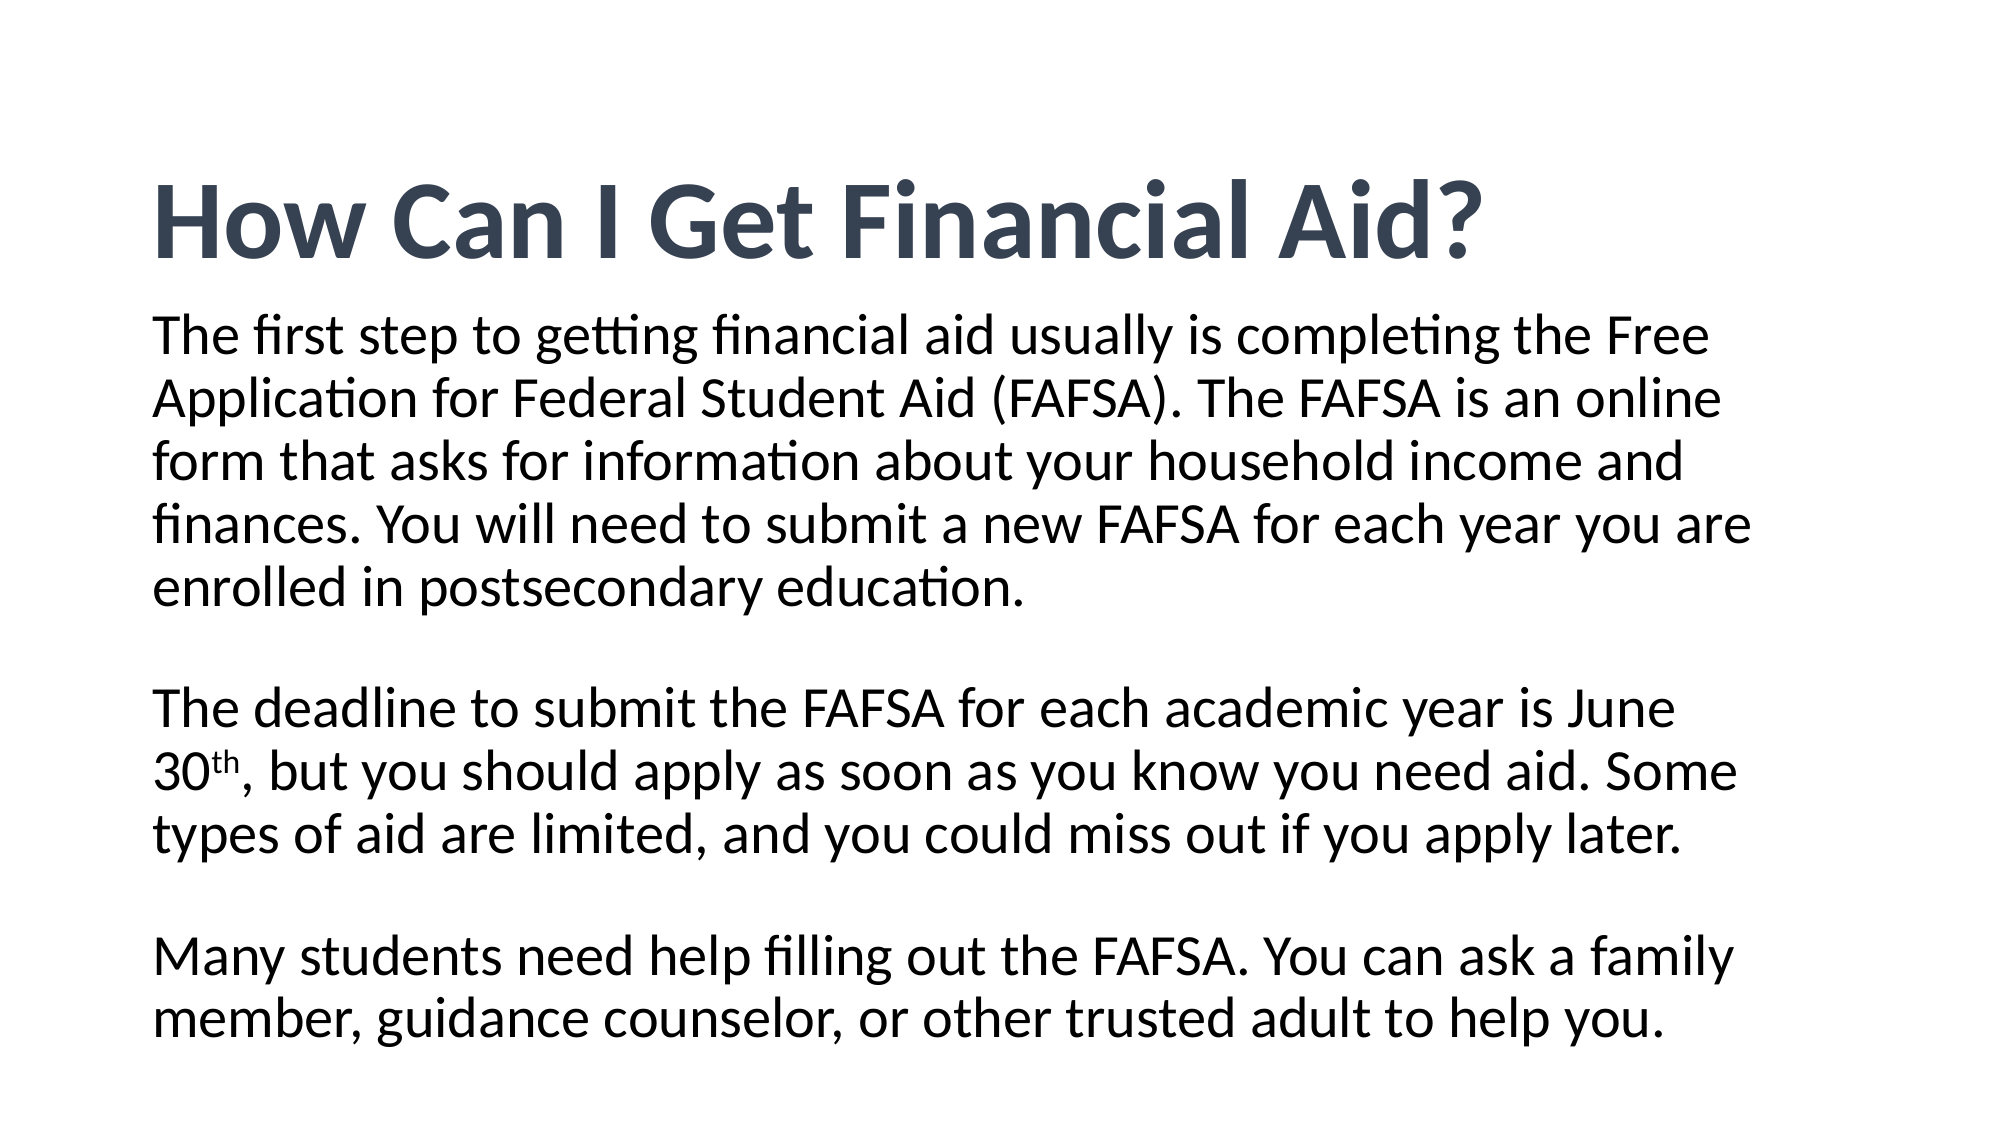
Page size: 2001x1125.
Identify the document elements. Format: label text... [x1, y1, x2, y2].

title How Can I Get Financial Aid? [137, 113, 1863, 332]
list The first step to getting financial aid usually is completing the Free Application for Federal Student Aid (FAFSA). The FAFSA is an online form that asks for information about your household income and finances. You will need to submit a new FAFSA for each year you are enrolled in postsecondary education. The deadline to submit the FAFSA for each academic year is June 30th, but you should apply as soon as you know you need aid. Some types of aid are limited, and you could miss out if you apply later. Many students need help filling out the FAFSA. You can ask a family member, guidance counselor, or other trusted adult to help you. [137, 296, 1772, 1098]
